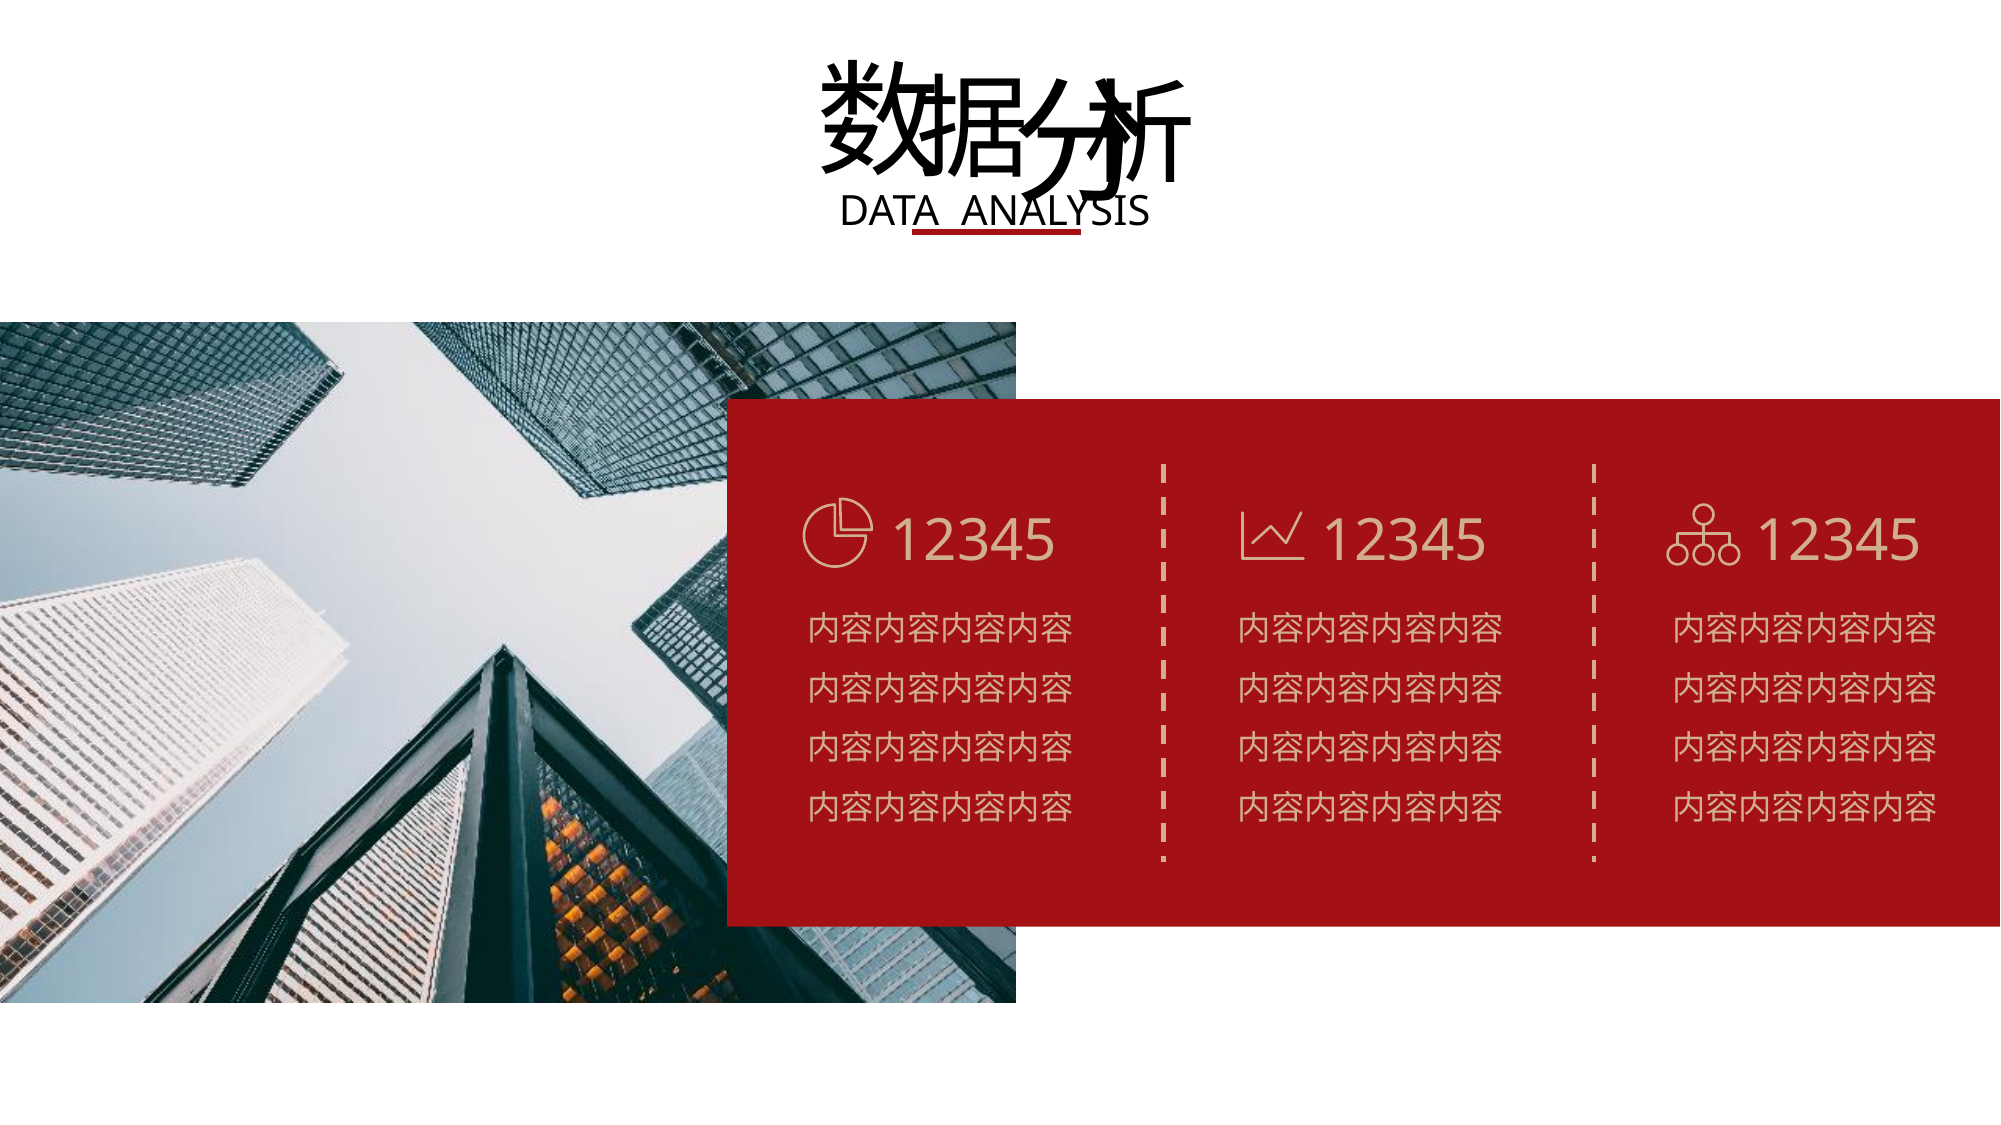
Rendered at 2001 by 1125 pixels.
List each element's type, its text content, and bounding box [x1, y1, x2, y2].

text_box DATA ANALYSIS [824, 176, 1166, 242]
text_box 分 [997, 46, 1165, 176]
text_box [1016, 398, 2000, 928]
picture [0, 322, 1016, 1003]
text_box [792, 494, 1092, 831]
text_box 据 [902, 48, 997, 176]
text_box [1657, 494, 1957, 831]
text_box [1223, 494, 1523, 831]
text_box 数 [801, 33, 957, 199]
text_box 析 [1068, 53, 1211, 204]
